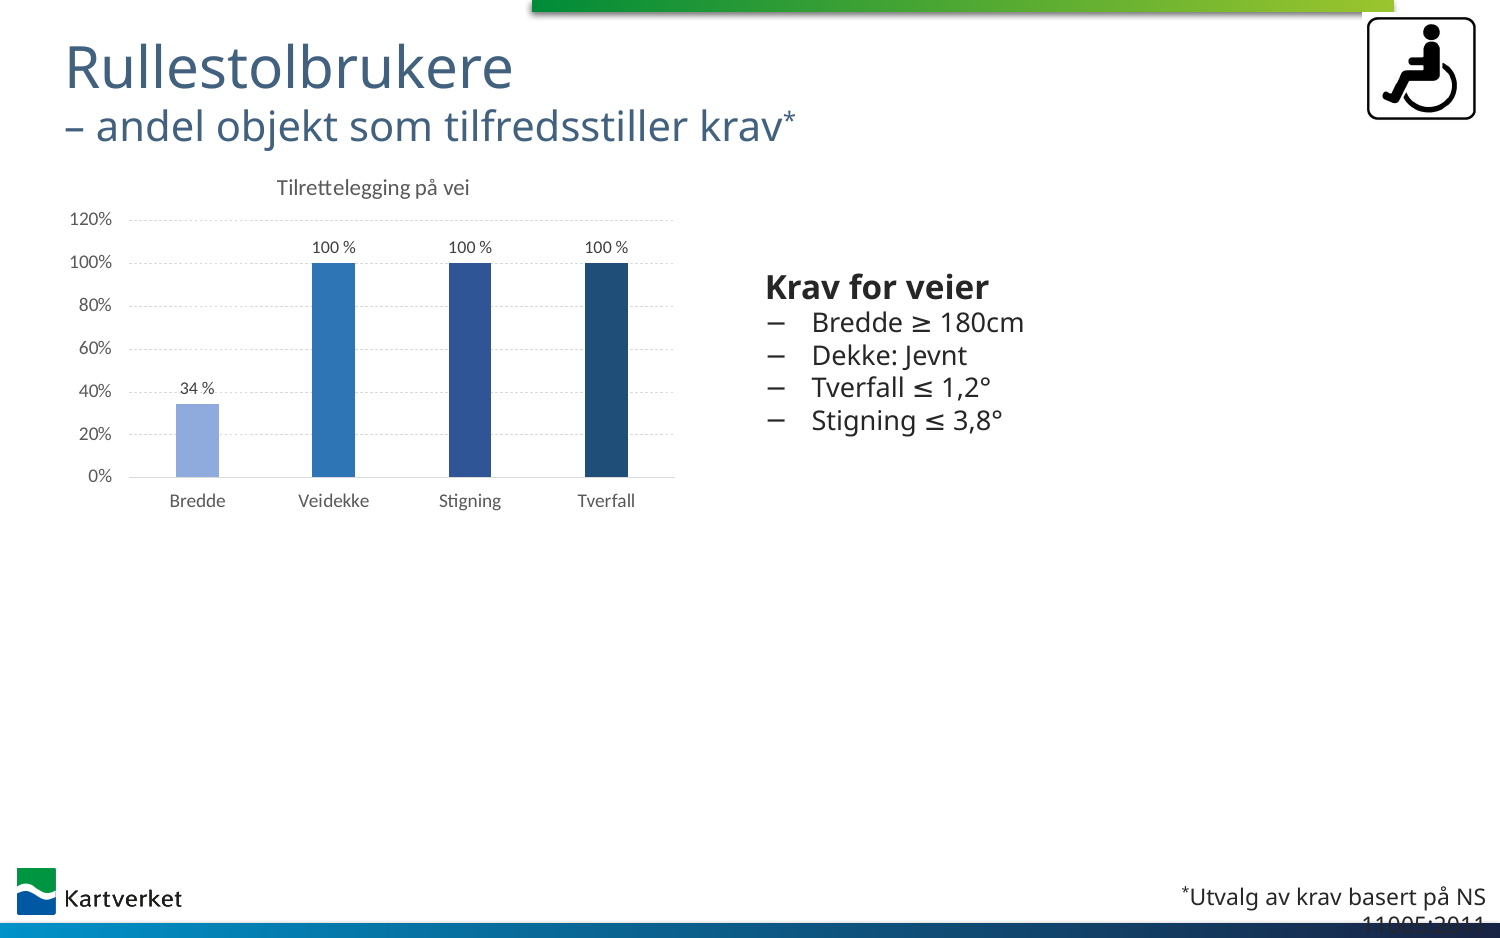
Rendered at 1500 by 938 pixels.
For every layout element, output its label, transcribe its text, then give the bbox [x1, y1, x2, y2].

picture [62, 166, 685, 519]
text_box Krav for veier Bredde ≥ 180cm Dekke: Jevnt Tverfall ≤ 1,2° Stigning ≤ 3,8° [750, 258, 1234, 444]
text_box *Utvalg av krav basert på NS 11005:2011 [1068, 873, 1500, 938]
text_box Rullestolbrukere – andel objekt som tilfredsstiller krav* [49, 25, 1431, 158]
picture [1362, 12, 1481, 126]
